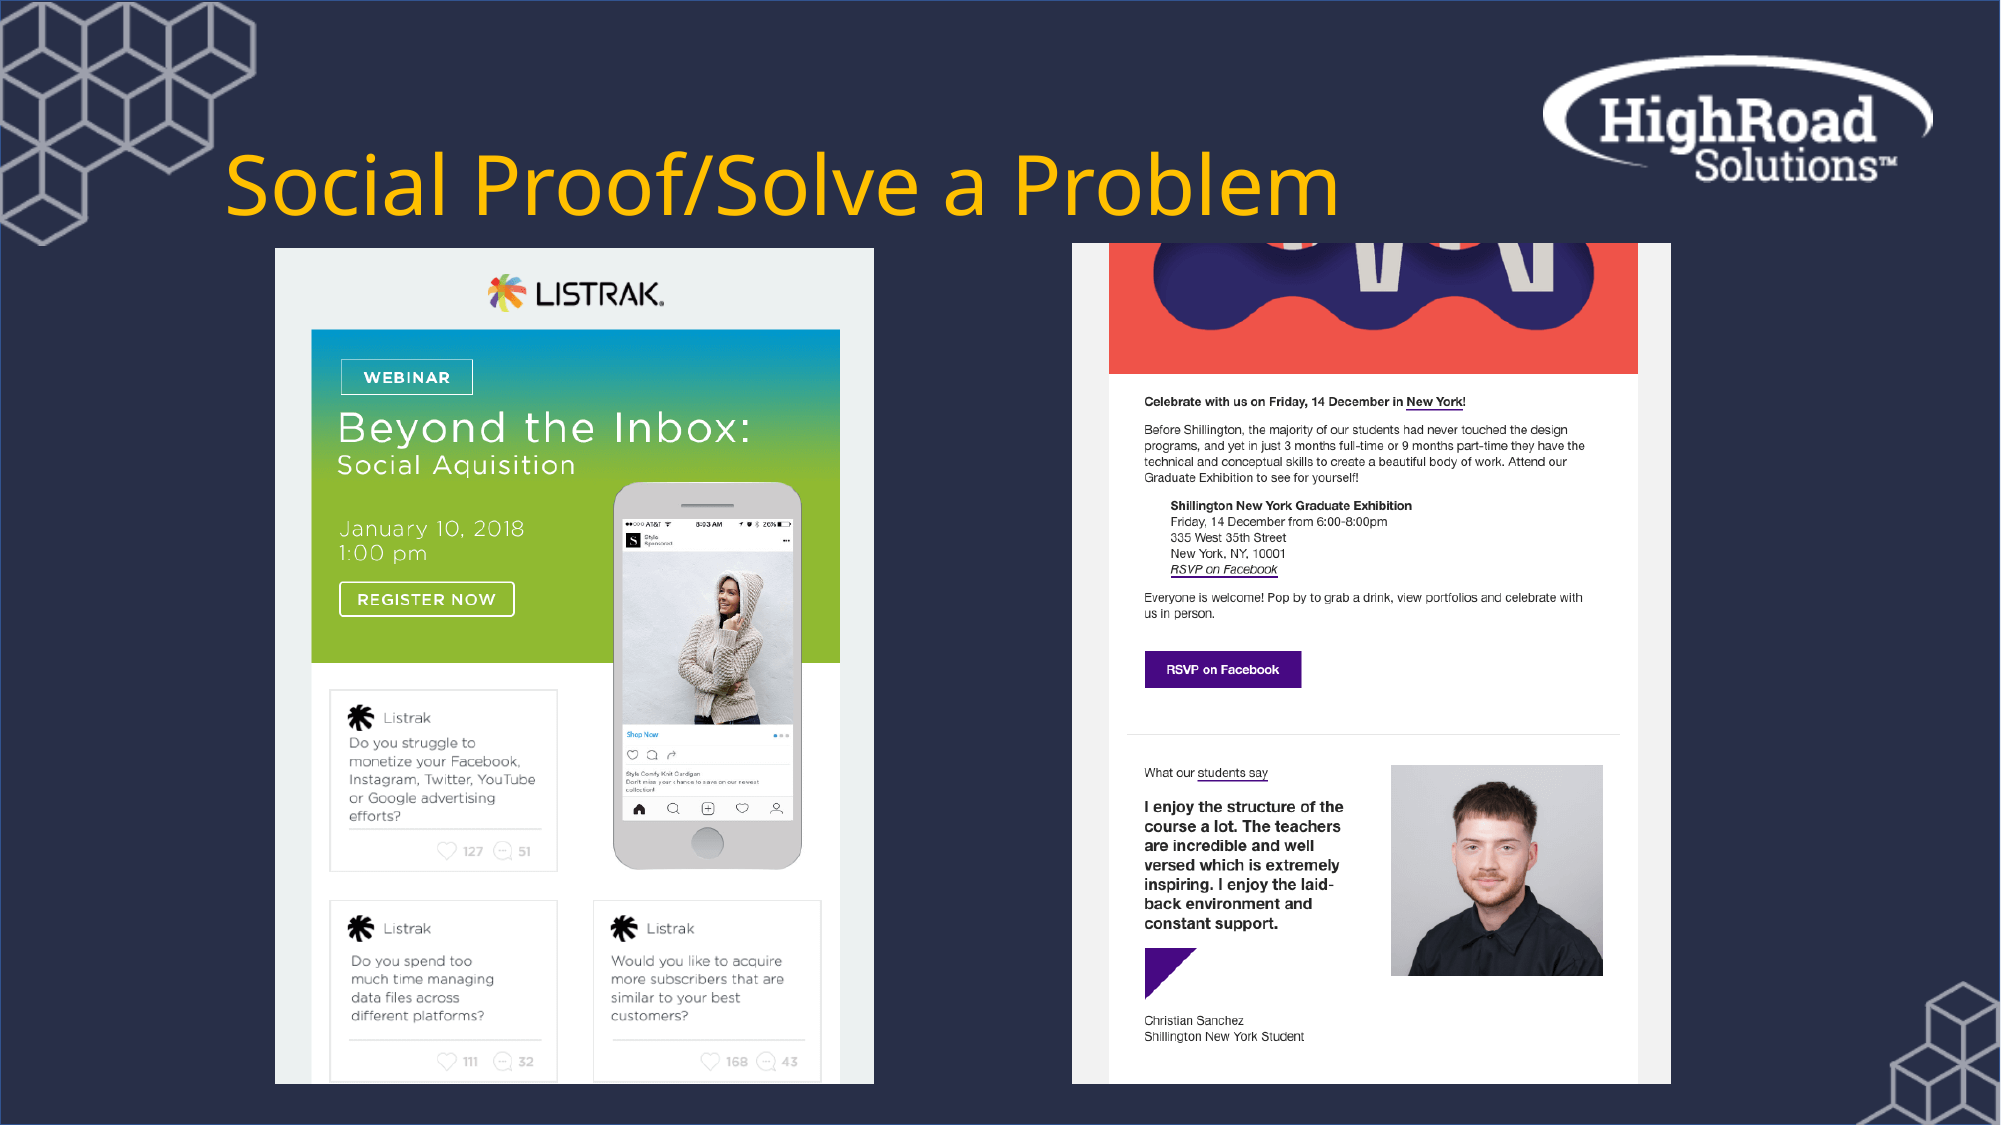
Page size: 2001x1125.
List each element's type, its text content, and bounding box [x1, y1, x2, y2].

picture [1543, 54, 1933, 92]
title Social Proof/Solve a Problem [209, 92, 1935, 284]
picture [1071, 243, 1671, 1084]
picture [1855, 981, 2000, 1125]
picture [274, 248, 874, 1084]
picture [0, 2, 330, 246]
